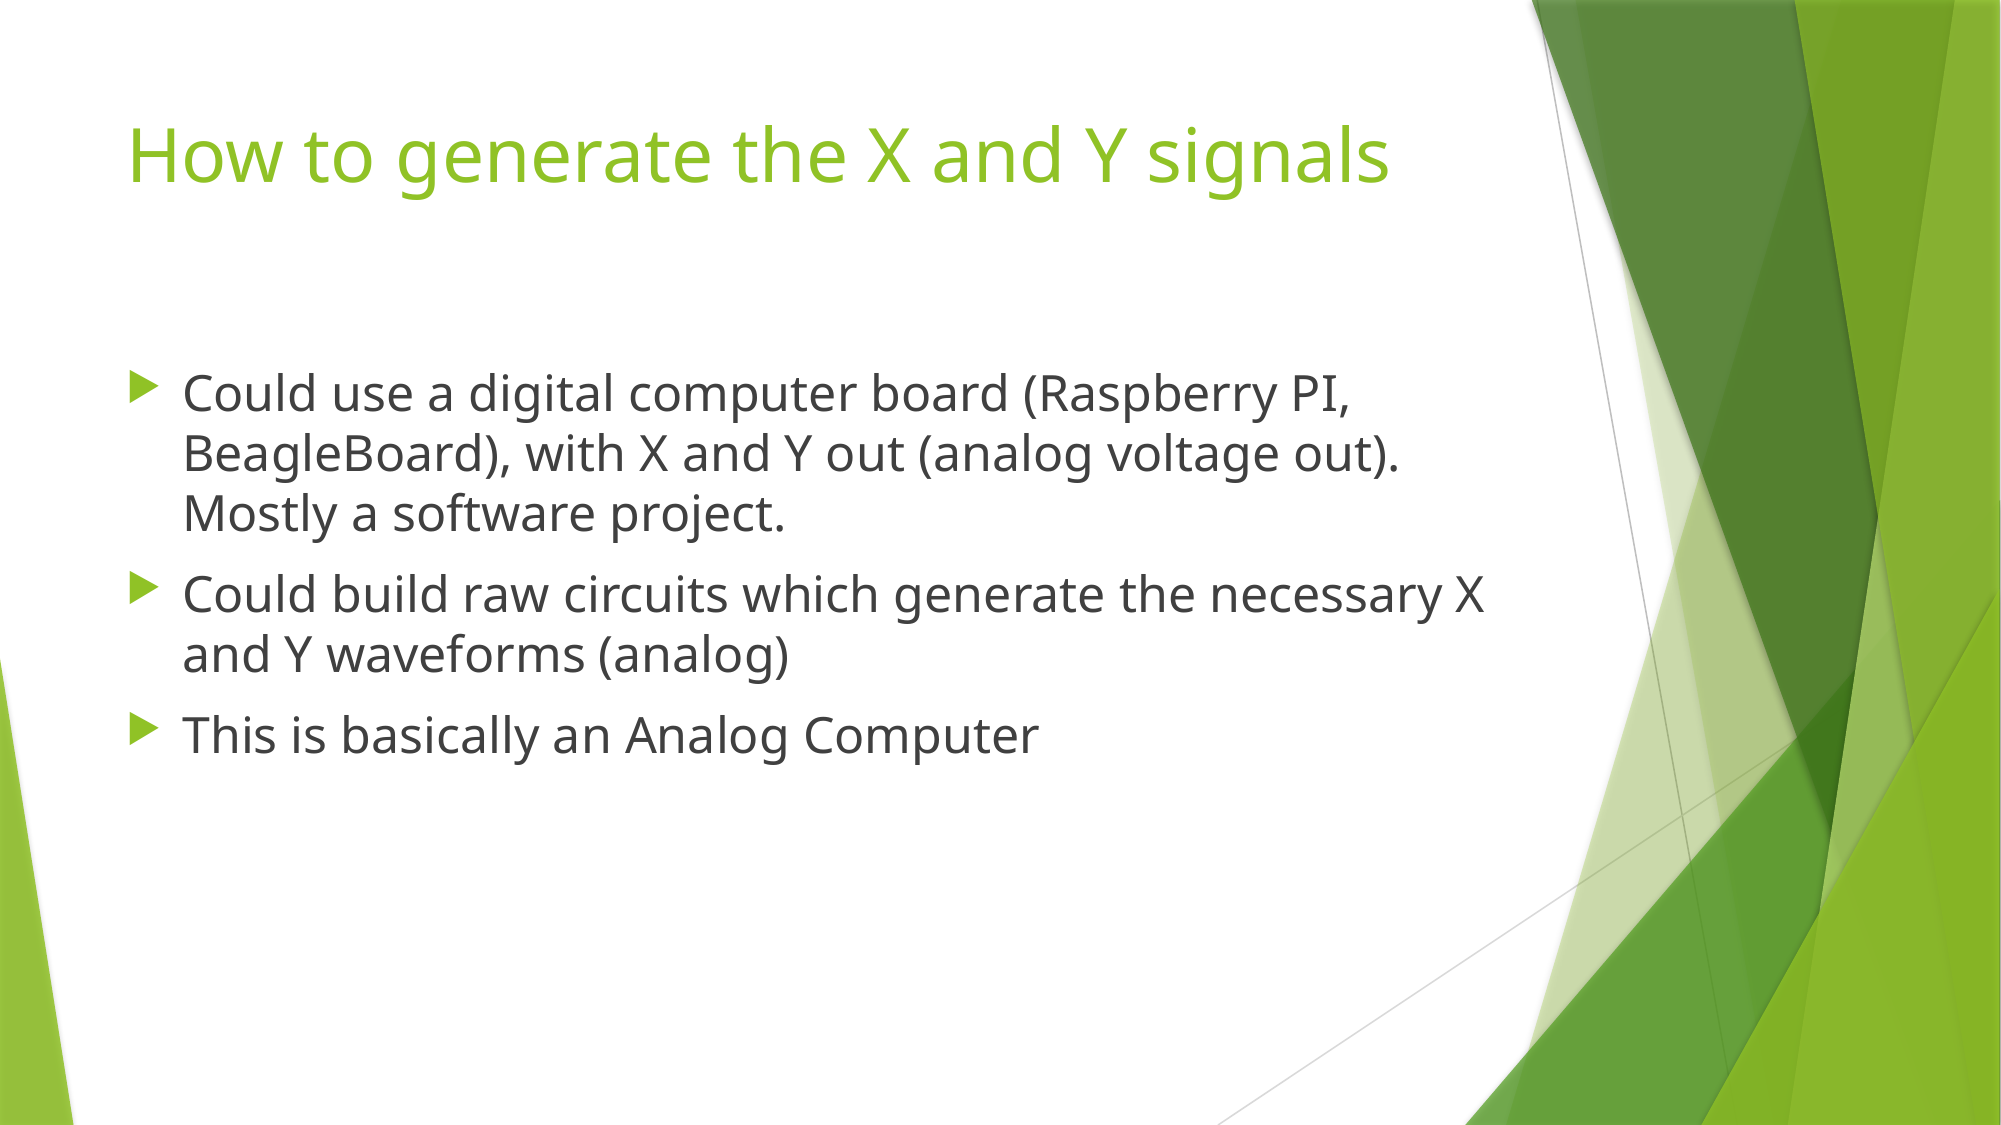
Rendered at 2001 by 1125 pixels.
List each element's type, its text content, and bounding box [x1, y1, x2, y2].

list Could use a digital computer board (Raspberry PI, BeagleBoard), with X and Y out (analog voltage out). Mostly a software project. Could build raw circuits which generate the necessary X and Y waveforms (analog) This is basically an Analog Computer [111, 354, 1522, 992]
title How to generate the X and Y signals [111, 99, 1522, 317]
